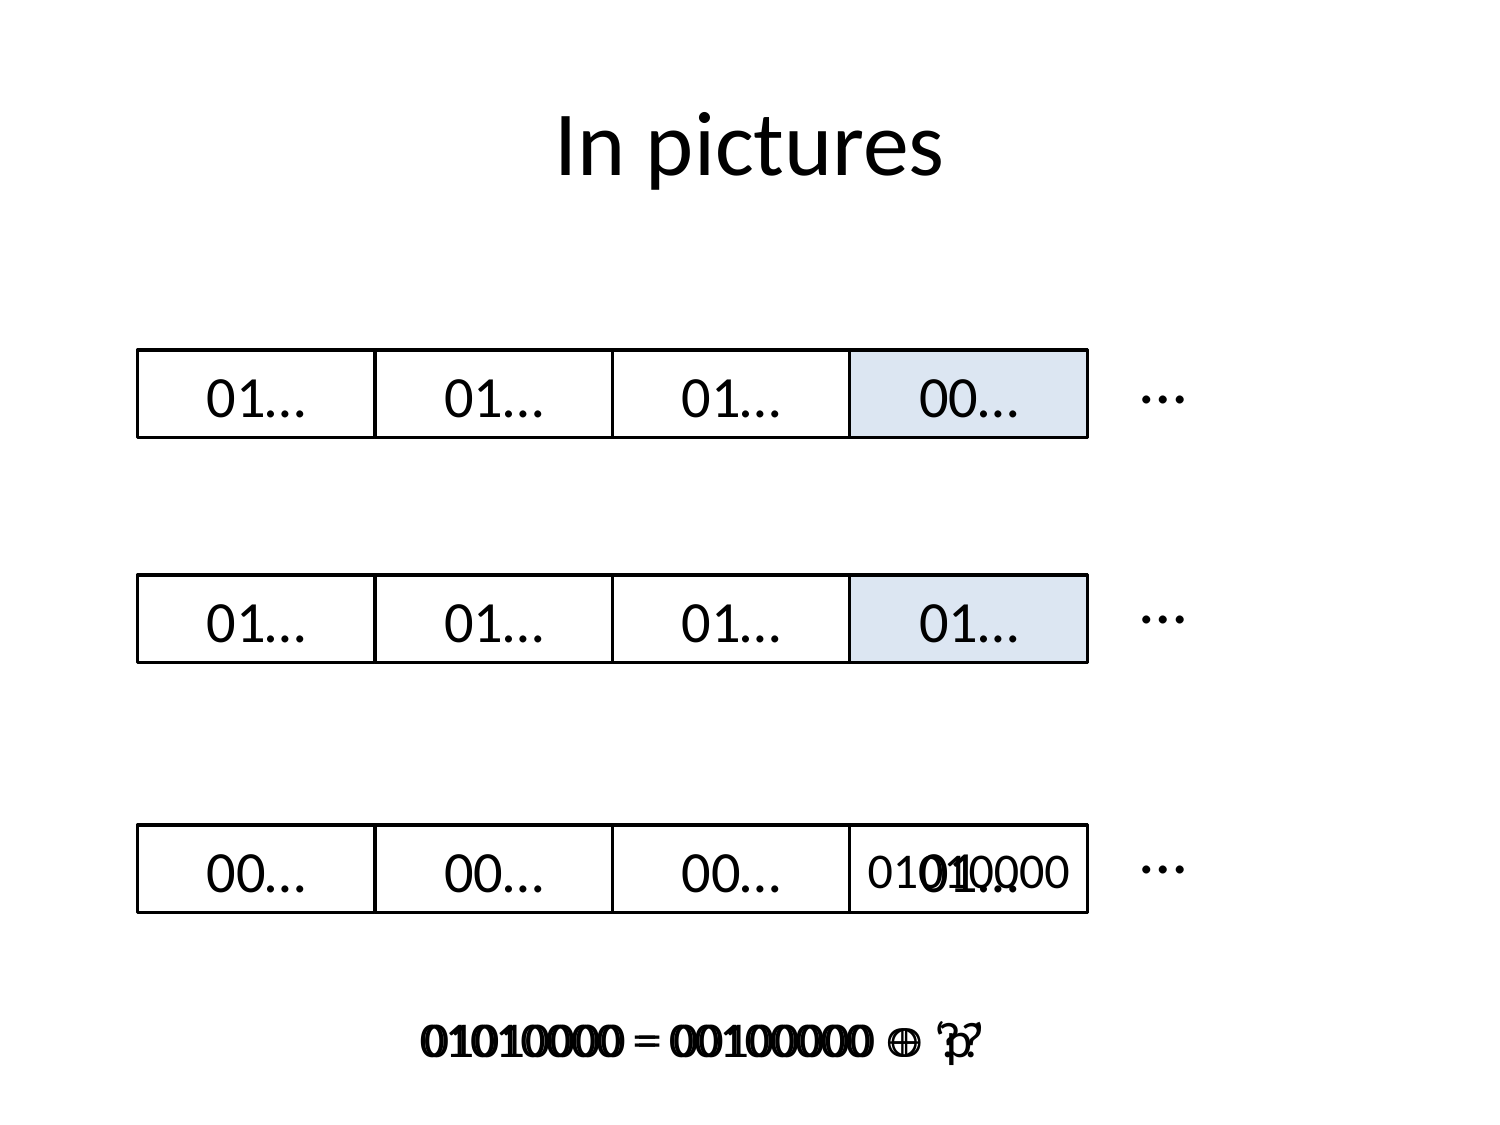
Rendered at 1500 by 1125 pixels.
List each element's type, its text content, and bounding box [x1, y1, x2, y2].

text_box 00… [612, 824, 849, 913]
text_box 01010000 = 00100000  ‘p’ [404, 999, 1011, 1075]
text_box 00… [137, 824, 374, 913]
text_box … [1125, 799, 1202, 895]
text_box 01… [612, 574, 849, 663]
text_box 01… [612, 349, 849, 438]
text_box 01… [374, 349, 612, 438]
text_box … [1125, 549, 1202, 645]
text_box … [1125, 328, 1202, 424]
title In pictures [75, 45, 1425, 233]
text_box 01… [137, 349, 374, 438]
text_box 01… [137, 574, 374, 663]
text_box 00… [849, 349, 1088, 438]
text_box 00… [374, 824, 612, 913]
text_box 01010000 [849, 824, 1088, 913]
text_box 01… [374, 574, 612, 663]
text_box 01… [849, 574, 1088, 663]
